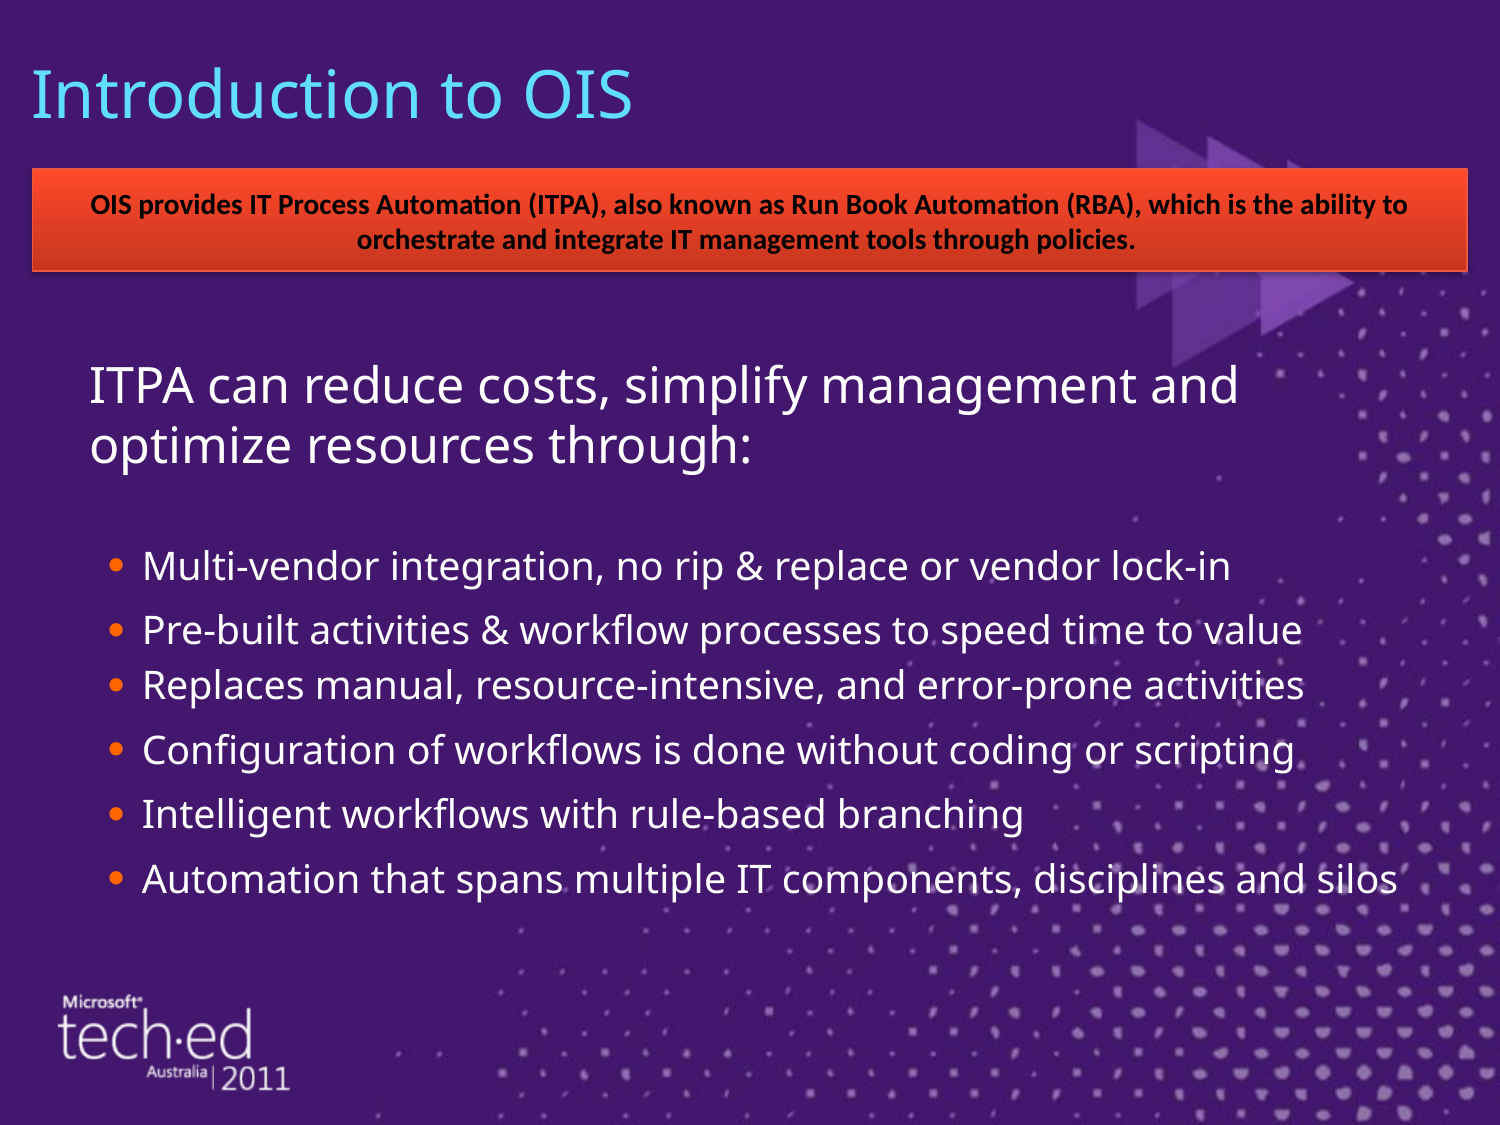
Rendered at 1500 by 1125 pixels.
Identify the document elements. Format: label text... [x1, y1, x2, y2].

text_box ITPA can reduce costs, simplify management and optimize resources through: Multi-vendor integration, no rip & replace or vendor lock-in Pre-built activities & workflow processes to speed time to value Replaces manual, resource-intensive, and error-prone activities Configuration of workflows is done without coding or scripting Intelligent workflows with rule-based branching Automation that spans multiple IT components, disciplines and silos [74, 276, 1425, 938]
text_box Introduction to OIS [16, 44, 649, 185]
picture [0, 0, 1500, 1125]
text_box [62, 37, 1438, 147]
text_box OIS provides IT Process Automation (ITPA), also known as Run Book Automation (RBA), which is the ability to orchestrate and integrate IT management tools through policies. [32, 168, 1468, 272]
